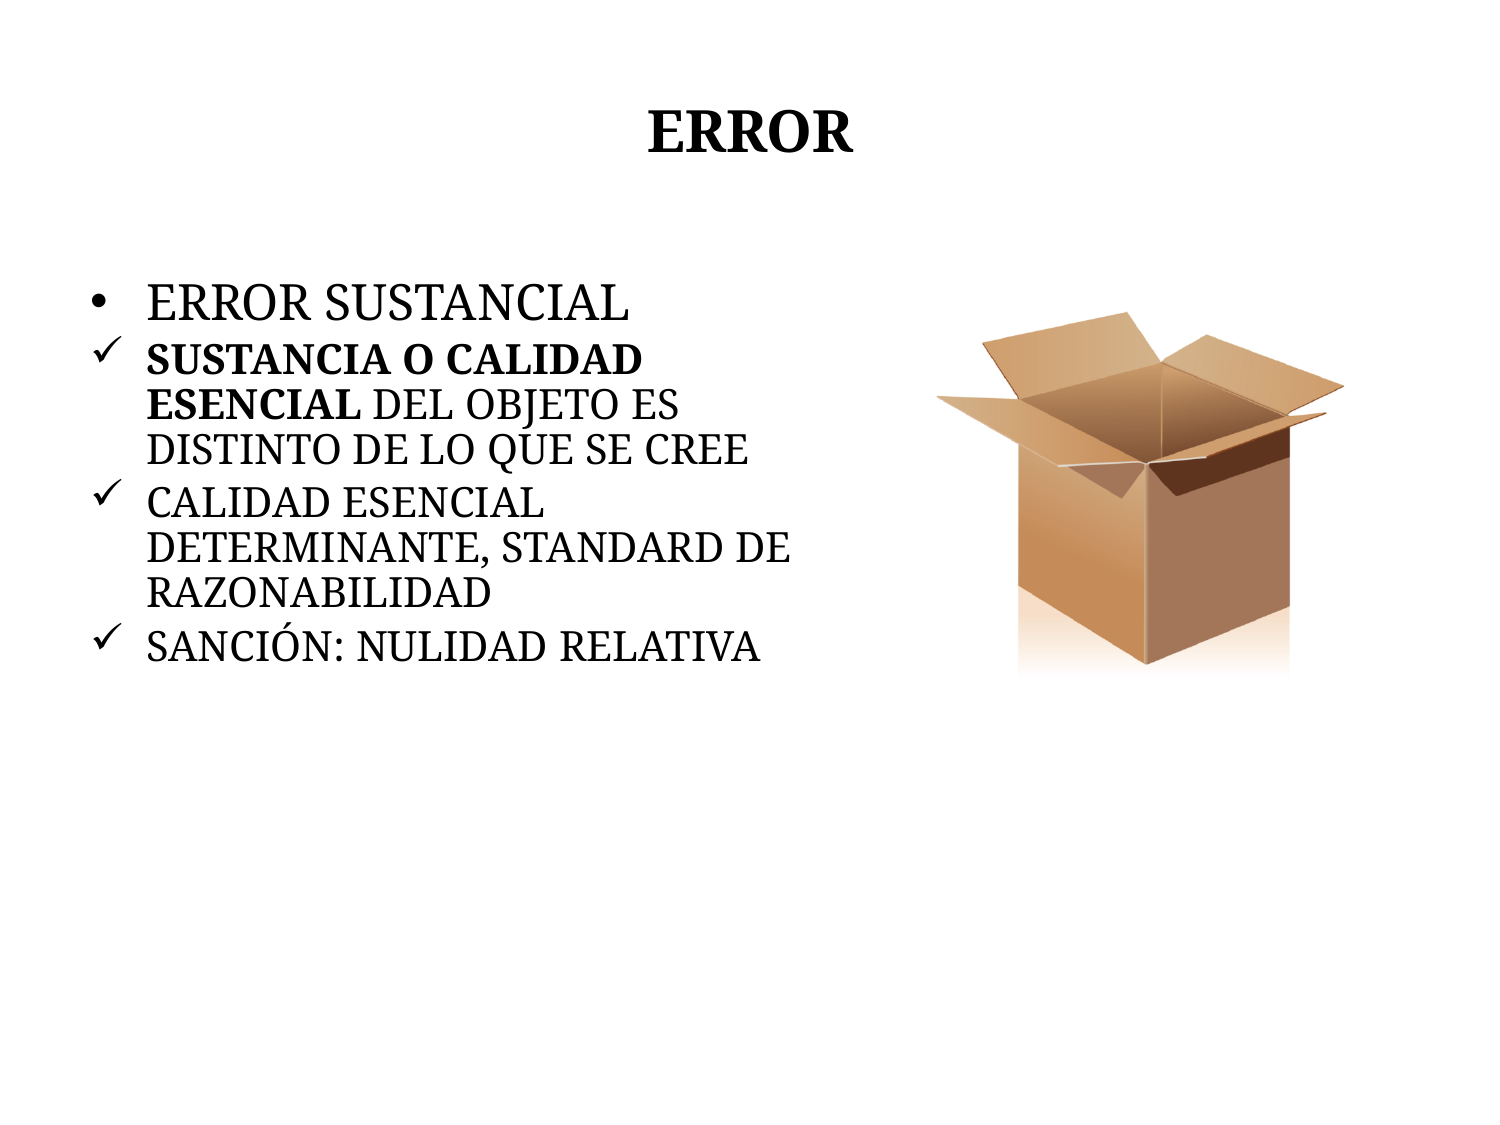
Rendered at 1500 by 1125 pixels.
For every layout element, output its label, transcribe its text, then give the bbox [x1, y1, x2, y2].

picture [930, 287, 1363, 734]
title ERROR [75, 45, 1425, 213]
list ERROR SUSTANCIAL SUSTANCIA O CALIDAD ESENCIAL DEL OBJETO ES DISTINTO DE LO QUE SE CREE CALIDAD ESENCIAL DETERMINANTE, STANDARD DE RAZONABILIDAD SANCIÓN: NULIDAD RELATIVA [75, 262, 863, 1005]
